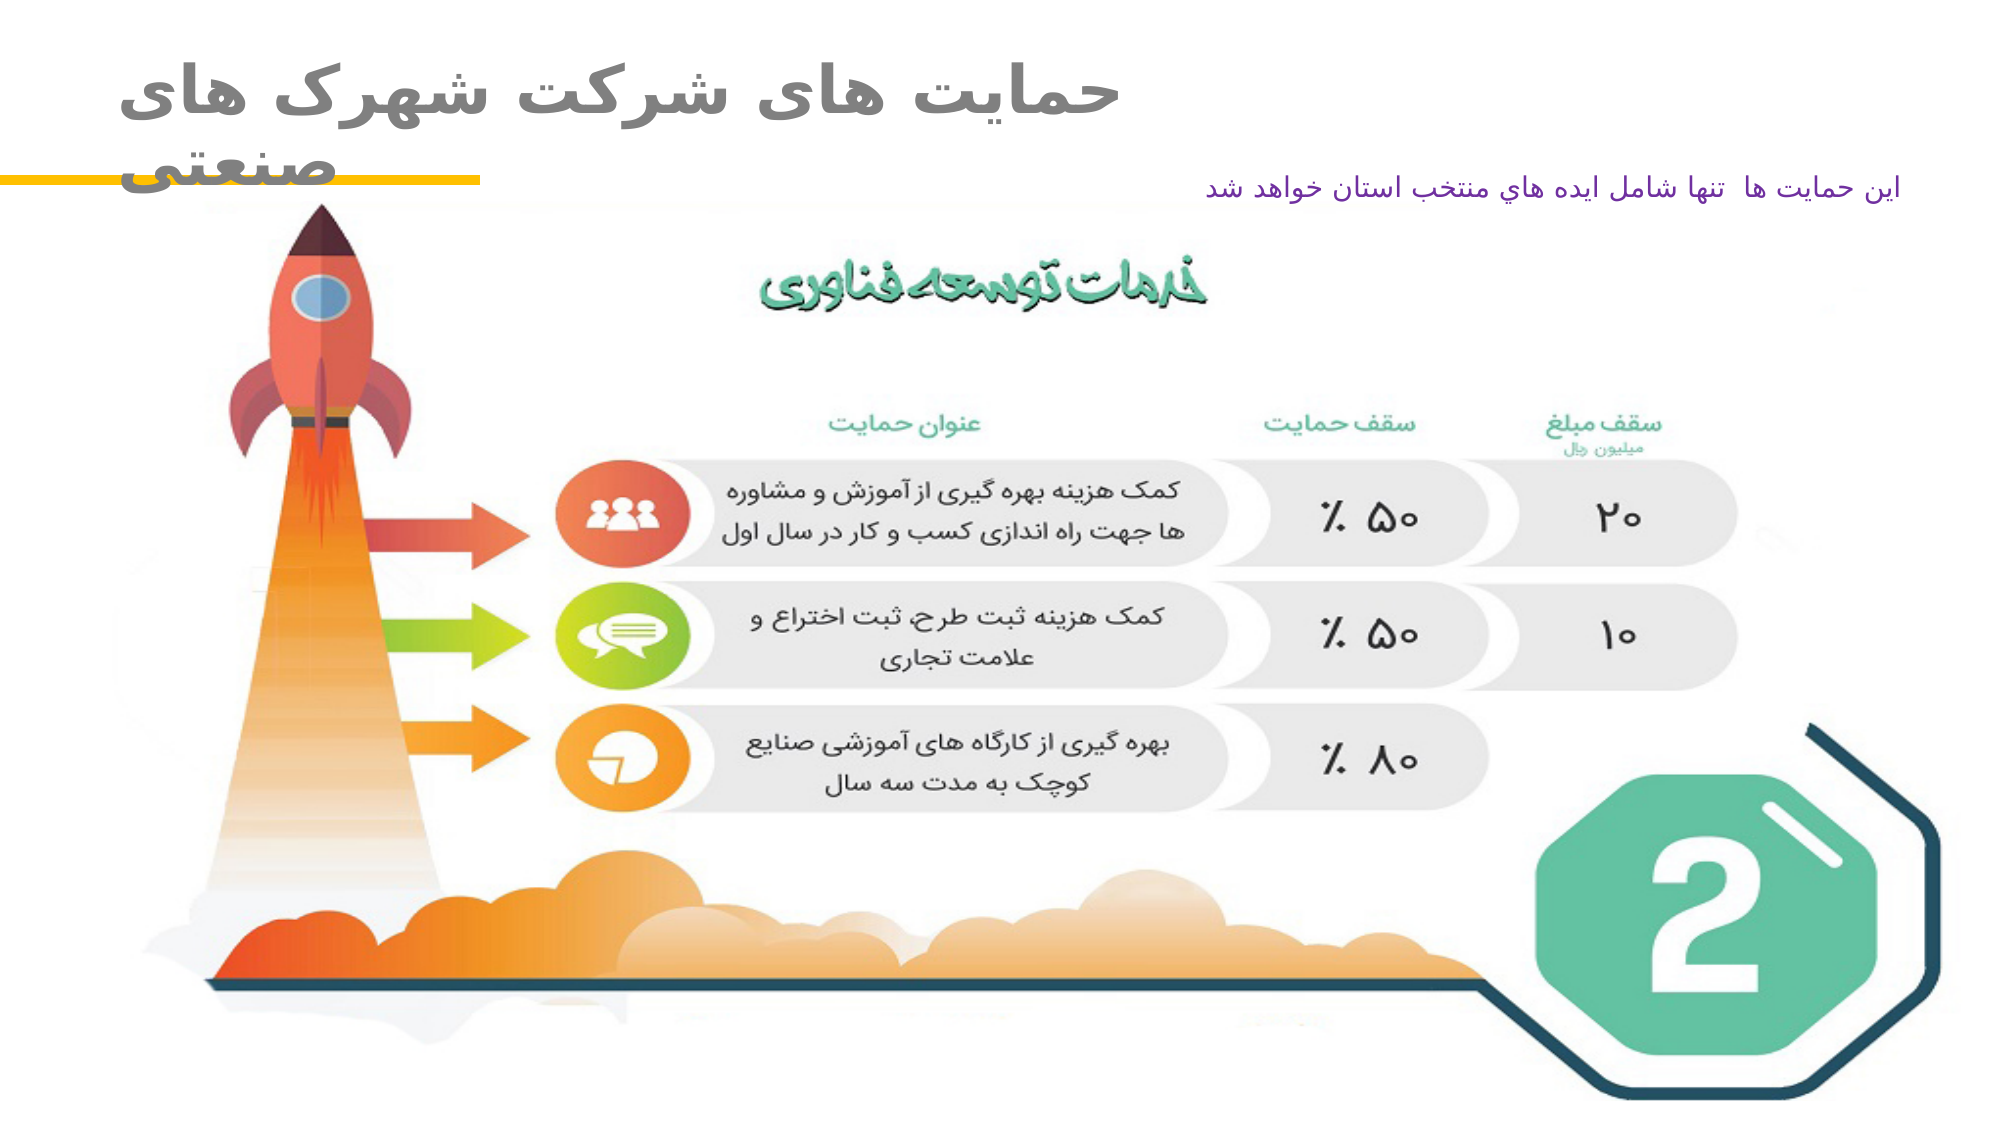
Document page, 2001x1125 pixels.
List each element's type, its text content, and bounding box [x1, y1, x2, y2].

picture [51, 201, 1976, 1101]
text_box این حمایت ها تنها شامل ایده هاي منتخب استان خواهد شد [1189, 164, 1976, 201]
title حمایت های شرکت شهرک های صنعتی [102, 19, 1294, 201]
